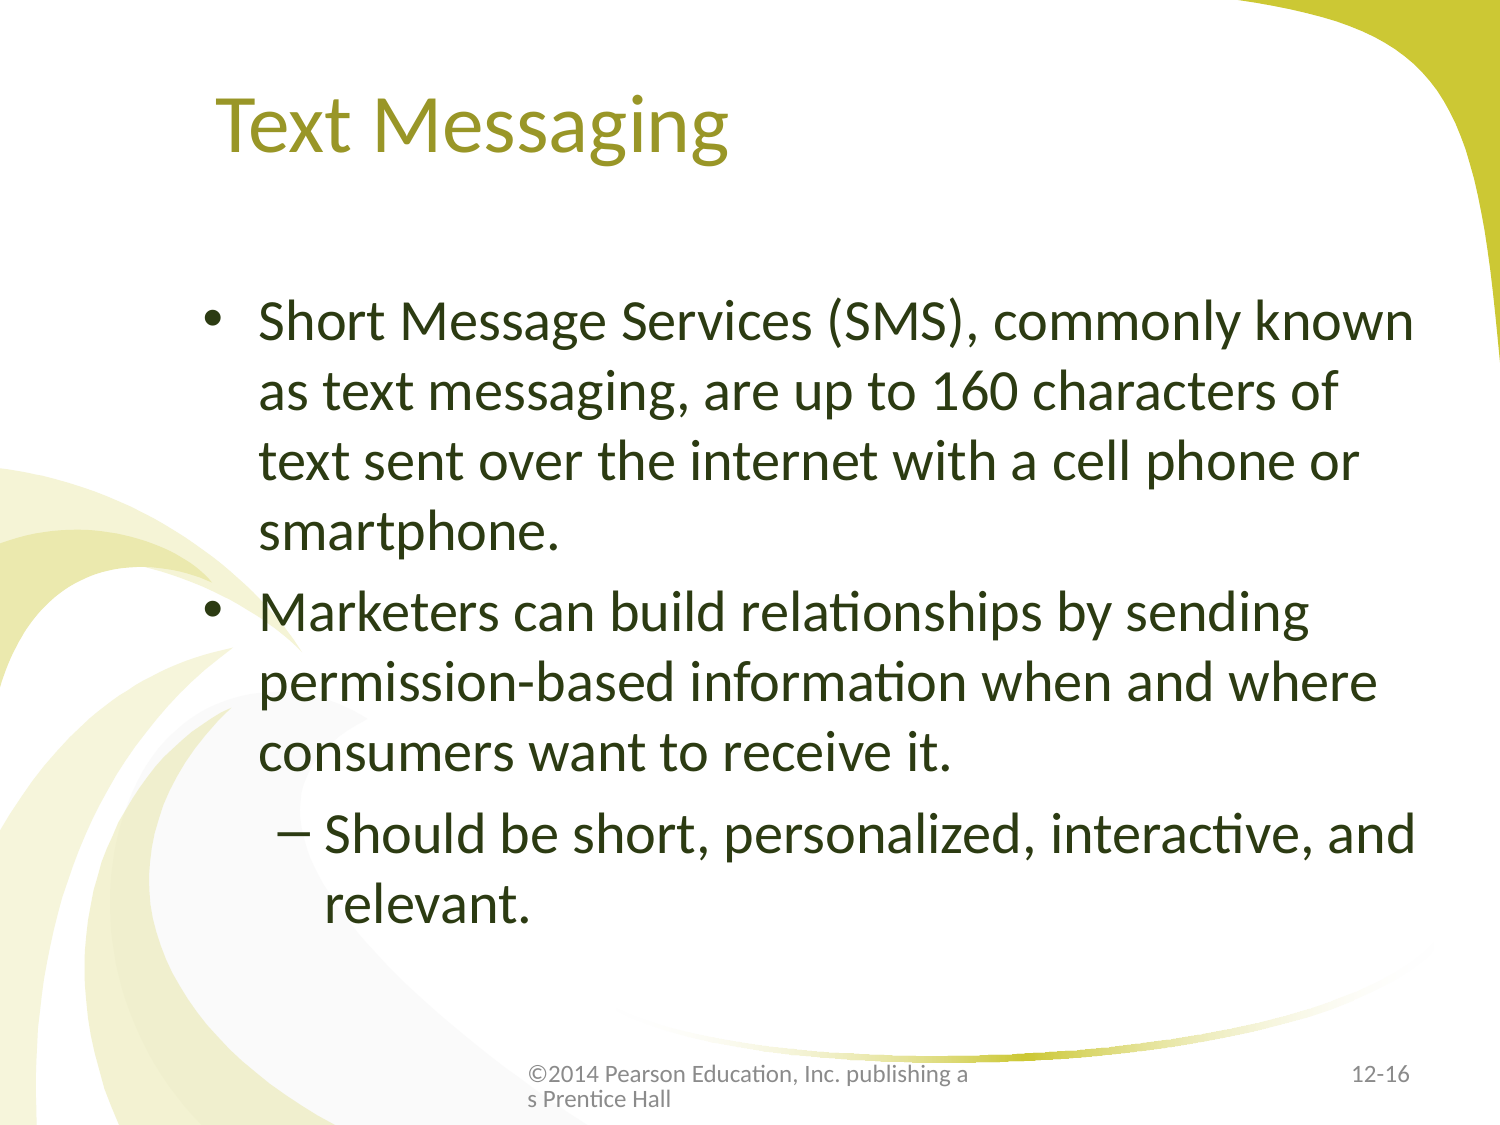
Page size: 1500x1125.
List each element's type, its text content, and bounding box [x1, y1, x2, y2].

slide_number 12-16 [1074, 1042, 1425, 1103]
footer ©2014 Pearson Education, Inc. publishing as Prentice Hall [512, 1042, 988, 1103]
title Text Messaging [200, 37, 1438, 200]
list Short Message Services (SMS), commonly known as text messaging, are up to 160 characters of text sent over the internet with a cell phone or smartphone. Marketers can build relationships by sending permission-based information when and where consumers want to receive it. Should be short, personalized, interactive, and relevant. [187, 275, 1438, 1000]
